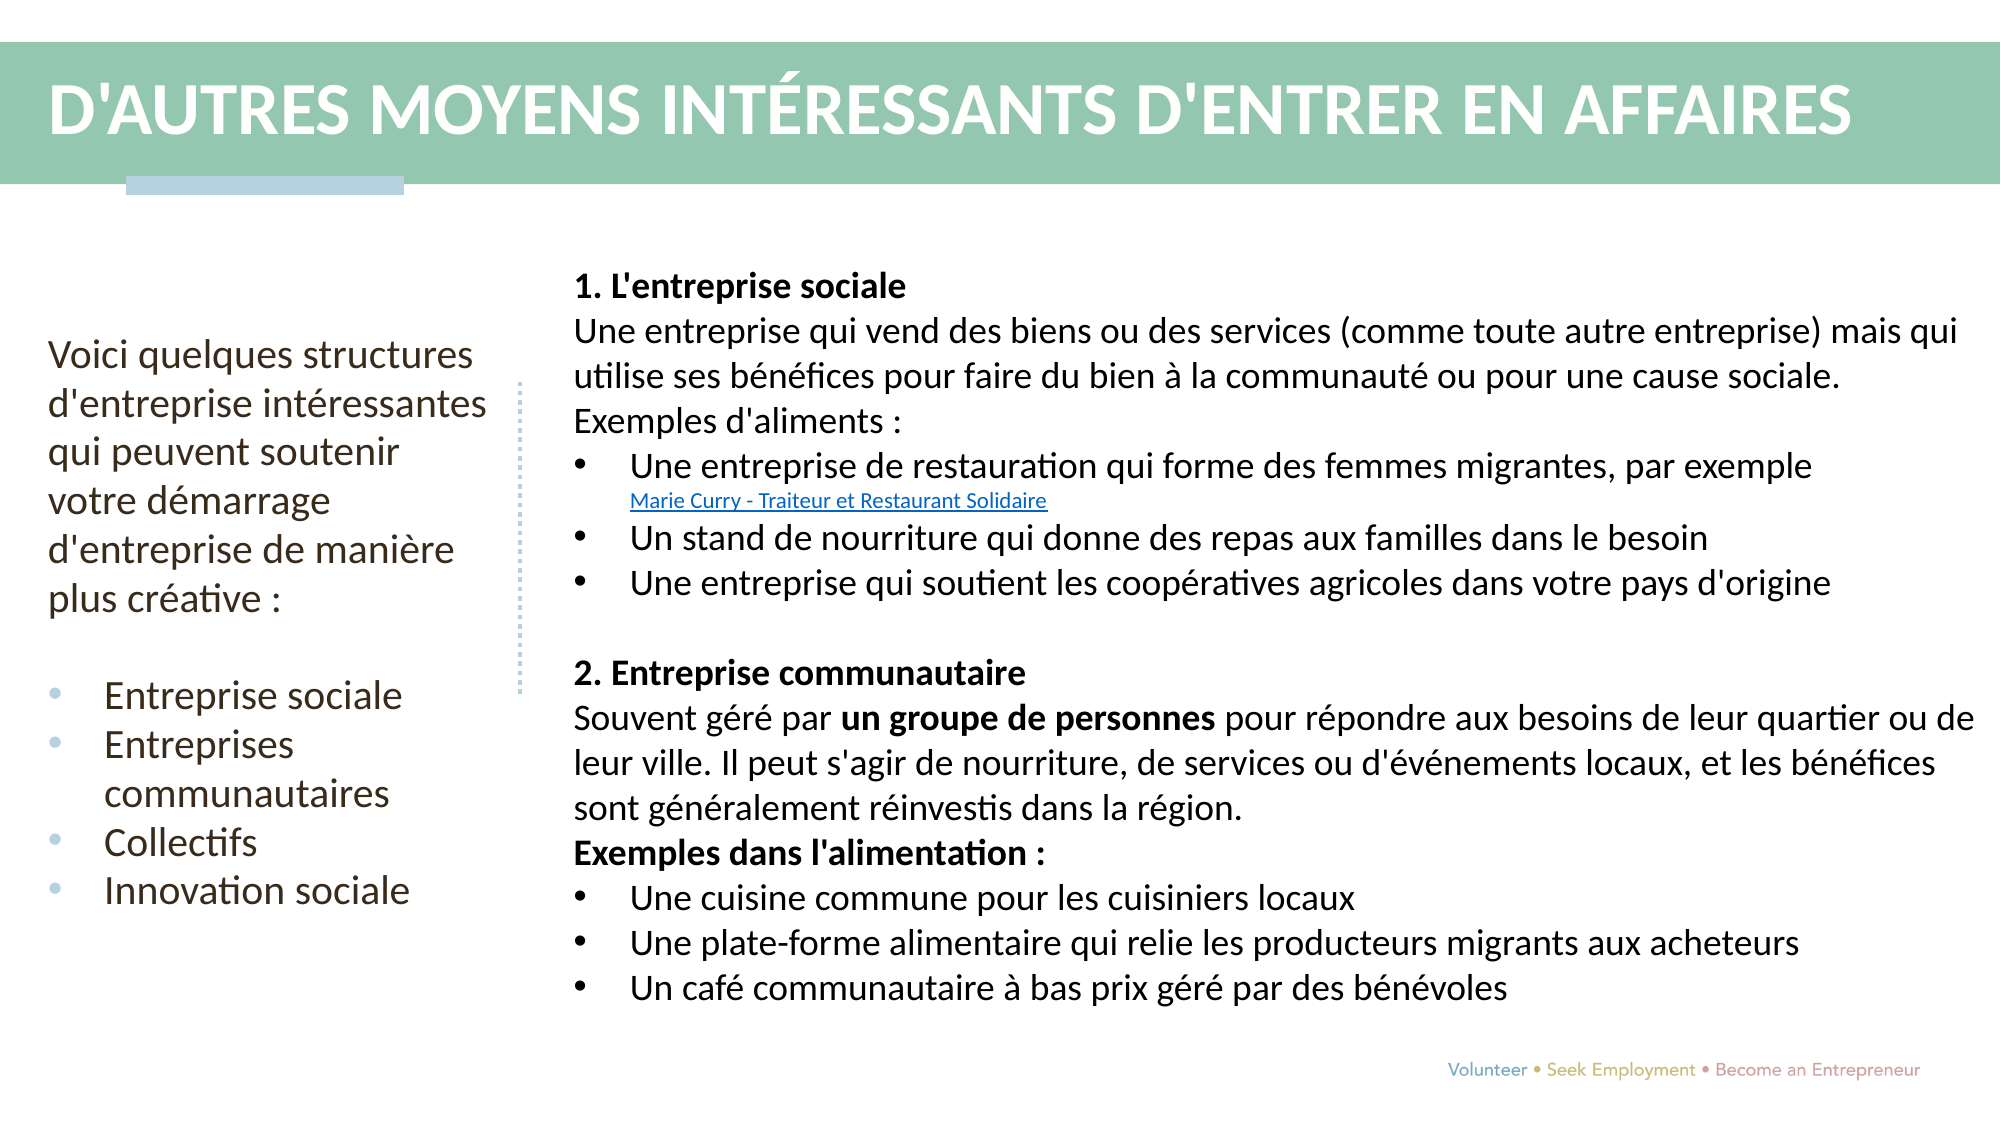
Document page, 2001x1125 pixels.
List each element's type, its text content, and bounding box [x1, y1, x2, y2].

list D'AUTRES MOYENS INTÉRESSANTS D'ENTRER EN AFFAIRES [33, 51, 1913, 170]
picture [1418, 1051, 1971, 1103]
text_box [0, 599, 1104, 1125]
text_box 1. L'entreprise sociale Une entreprise qui vend des biens ou des services (comme toute autre entreprise) mais qui utilise ses bénéfices pour faire du bien à la communauté ou pour une cause sociale. Exemples d'aliments : Une entreprise de restauration qui forme des femmes migrantes, par exemple Marie Curry - Traiteur et Restaurant Solidaire Un stand de nourriture qui donne des repas aux familles dans le besoin Une entreprise qui soutient les coopératives agricoles dans votre pays d'origine 2. Entreprise communautaire Souvent géré par un groupe de personnes pour répondre aux besoins de leur quartier ou de leur ville. Il peut s'agir de nourriture, de services ou d'événements locaux, et les bénéfices sont généralement réinvestis dans la région. Exemples dans l'alimentation : Une cuisine commune pour les cuisiniers locaux Une plate-forme alimentaire qui relie les producteurs migrants aux acheteurs Un café communautaire à bas prix géré par des bénévoles [558, 253, 2000, 1051]
text_box Voici quelques structures d'entreprise intéressantes qui peuvent soutenir votre démarrage d'entreprise de manière plus créative : Entreprise sociale Entreprises communautaires Collectifs Innovation sociale [32, 320, 503, 599]
